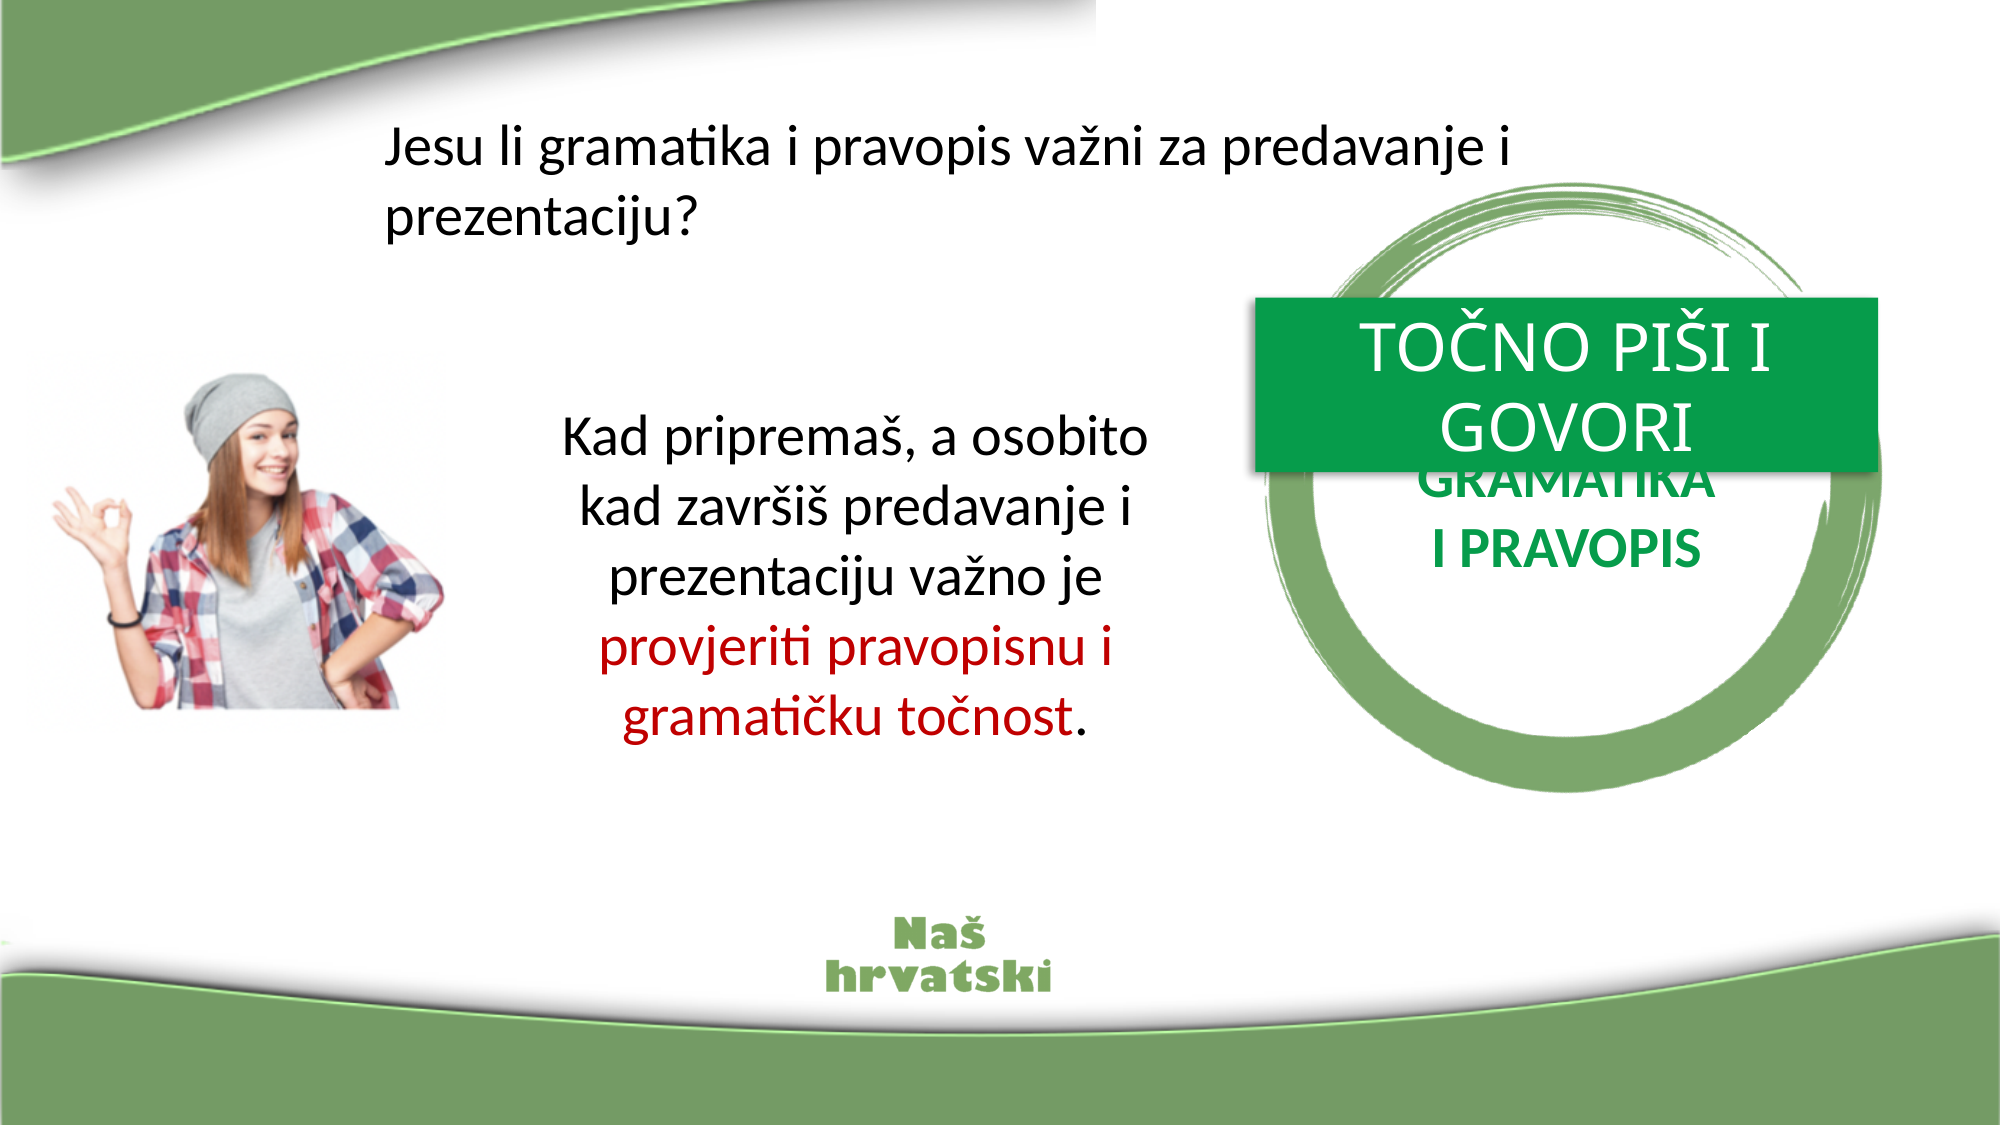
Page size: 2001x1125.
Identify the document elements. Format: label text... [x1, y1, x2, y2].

text_box TOČNO PIŠI I GOVORI [1255, 297, 1265, 473]
text_box Kad pripremaš, a osobito kad završiš predavanje i prezentaciju važno je provjeriti pravopisnu i gramatičku točnost. [1098, 389, 1174, 755]
picture [1265, 181, 1880, 788]
text_box Jesu li gramatika i pravopis važni za predavanje i prezentaciju? [1098, 99, 1588, 255]
picture [789, 27, 1098, 1125]
text_box Kad pripremaš, a osobito kad završiš predavanje i prezentaciju važno je provjeriti pravopisnu i gramatičku točnost. [538, 389, 902, 755]
text_box Jesu li gramatika i pravopis važni za predavanje i prezentaciju? [601, 99, 902, 255]
picture [22, 0, 601, 749]
text_box Jesu li gramatika i pravopis važni za predavanje i prezentaciju? [369, 99, 430, 255]
